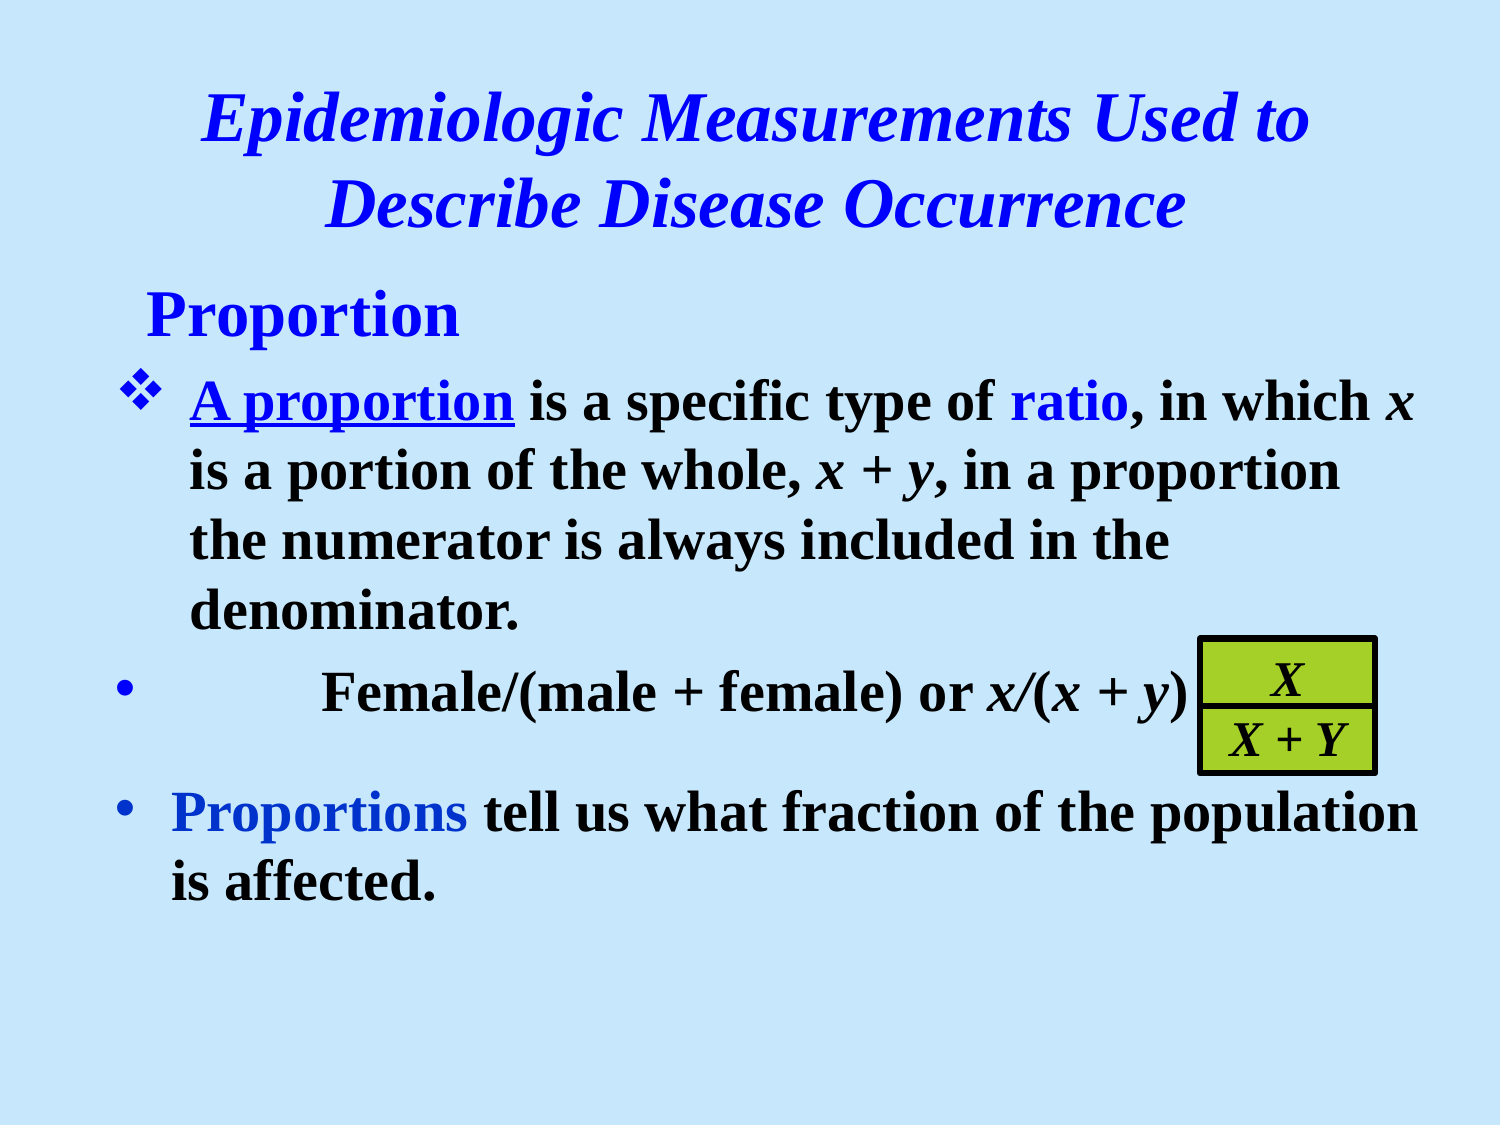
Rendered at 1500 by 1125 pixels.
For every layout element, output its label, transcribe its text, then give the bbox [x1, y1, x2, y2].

title Epidemiologic Measurements Used to Describe Disease Occurrence [87, 62, 1425, 250]
text_box X X + Y [1200, 712, 1375, 774]
text_box X X + Y [1200, 638, 1375, 703]
list Proportion A proportion is a specific type of ratio, in which x is a portion of the whole, x + y, in a proportion the numerator is always included in the denominator. Female/(male + female) or x/(x + y) Proportions tell us what fraction of the population is affected. [99, 262, 1438, 1013]
